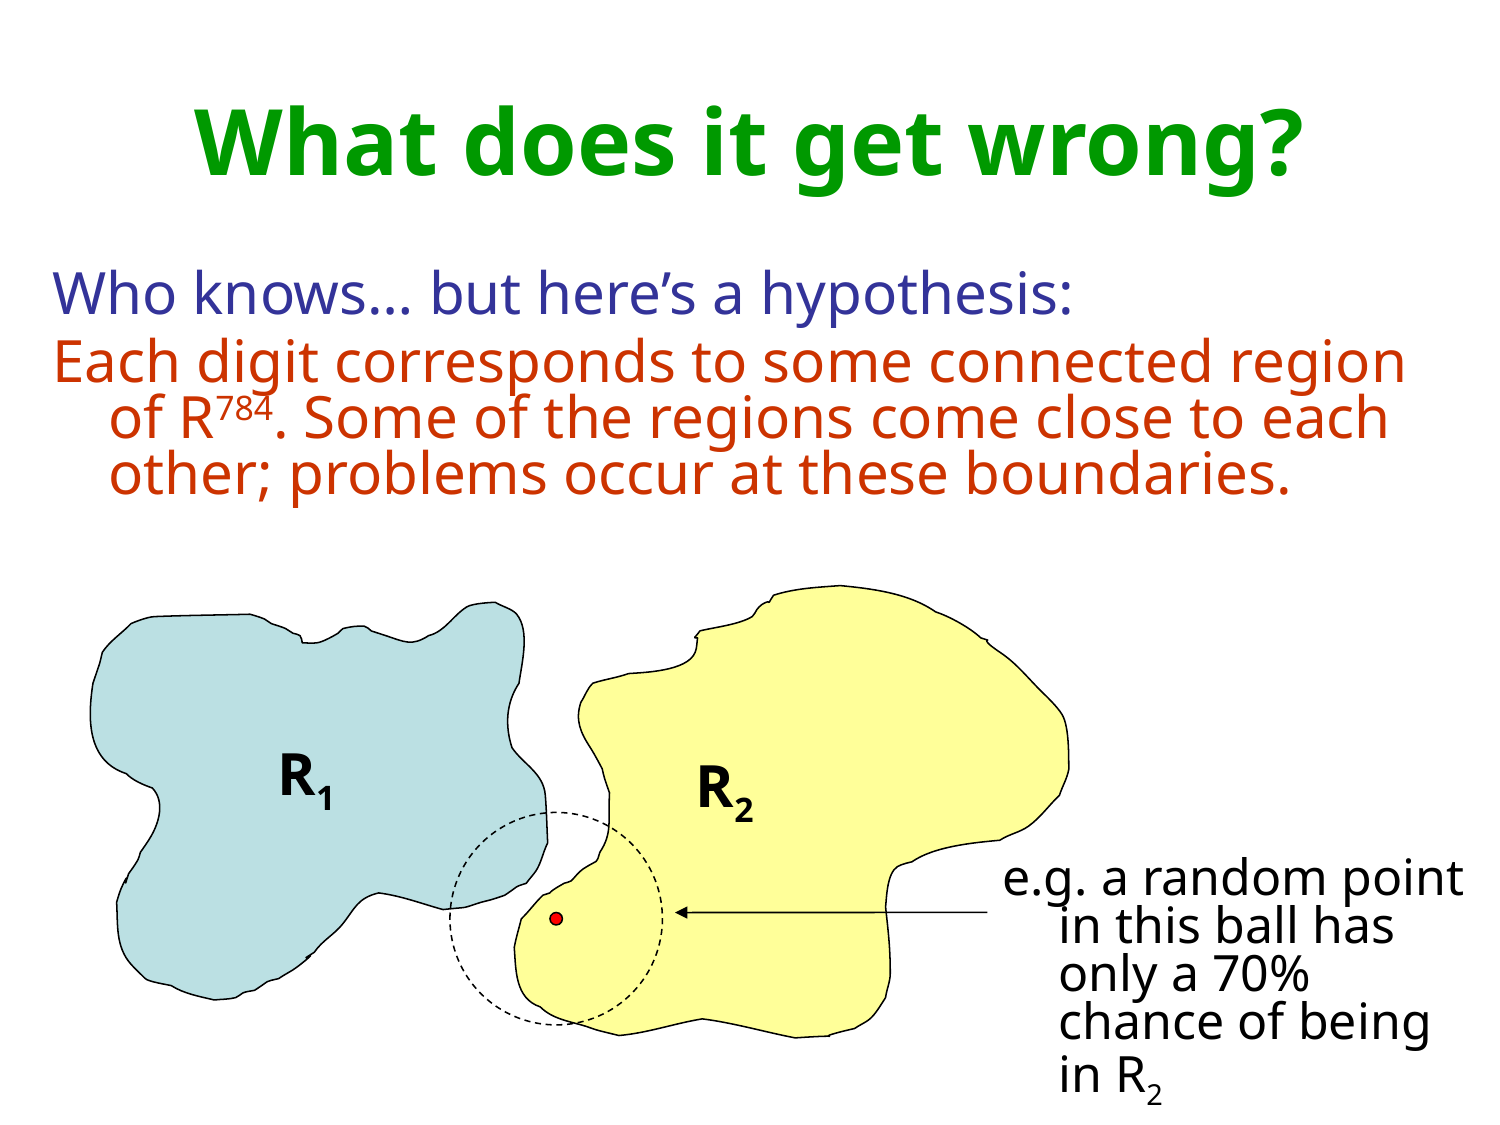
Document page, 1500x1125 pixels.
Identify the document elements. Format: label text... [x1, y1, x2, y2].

text_box [449, 812, 663, 1025]
text_box e.g. a random point in this ball has only a 70% chance of being in R2 [987, 849, 1500, 1112]
text_box [90, 602, 547, 1000]
text_box R1 [206, 737, 407, 816]
text_box [577, 585, 1069, 1038]
text_box R2 [624, 749, 825, 828]
title What does it get wrong? [74, 44, 1426, 233]
text_box [675, 906, 988, 919]
text_box Who knows… but here’s a hypothesis: Each digit corresponds to some connected region of R784. Some of the regions come close to each other; problems occur at these boundaries. [37, 262, 1434, 513]
